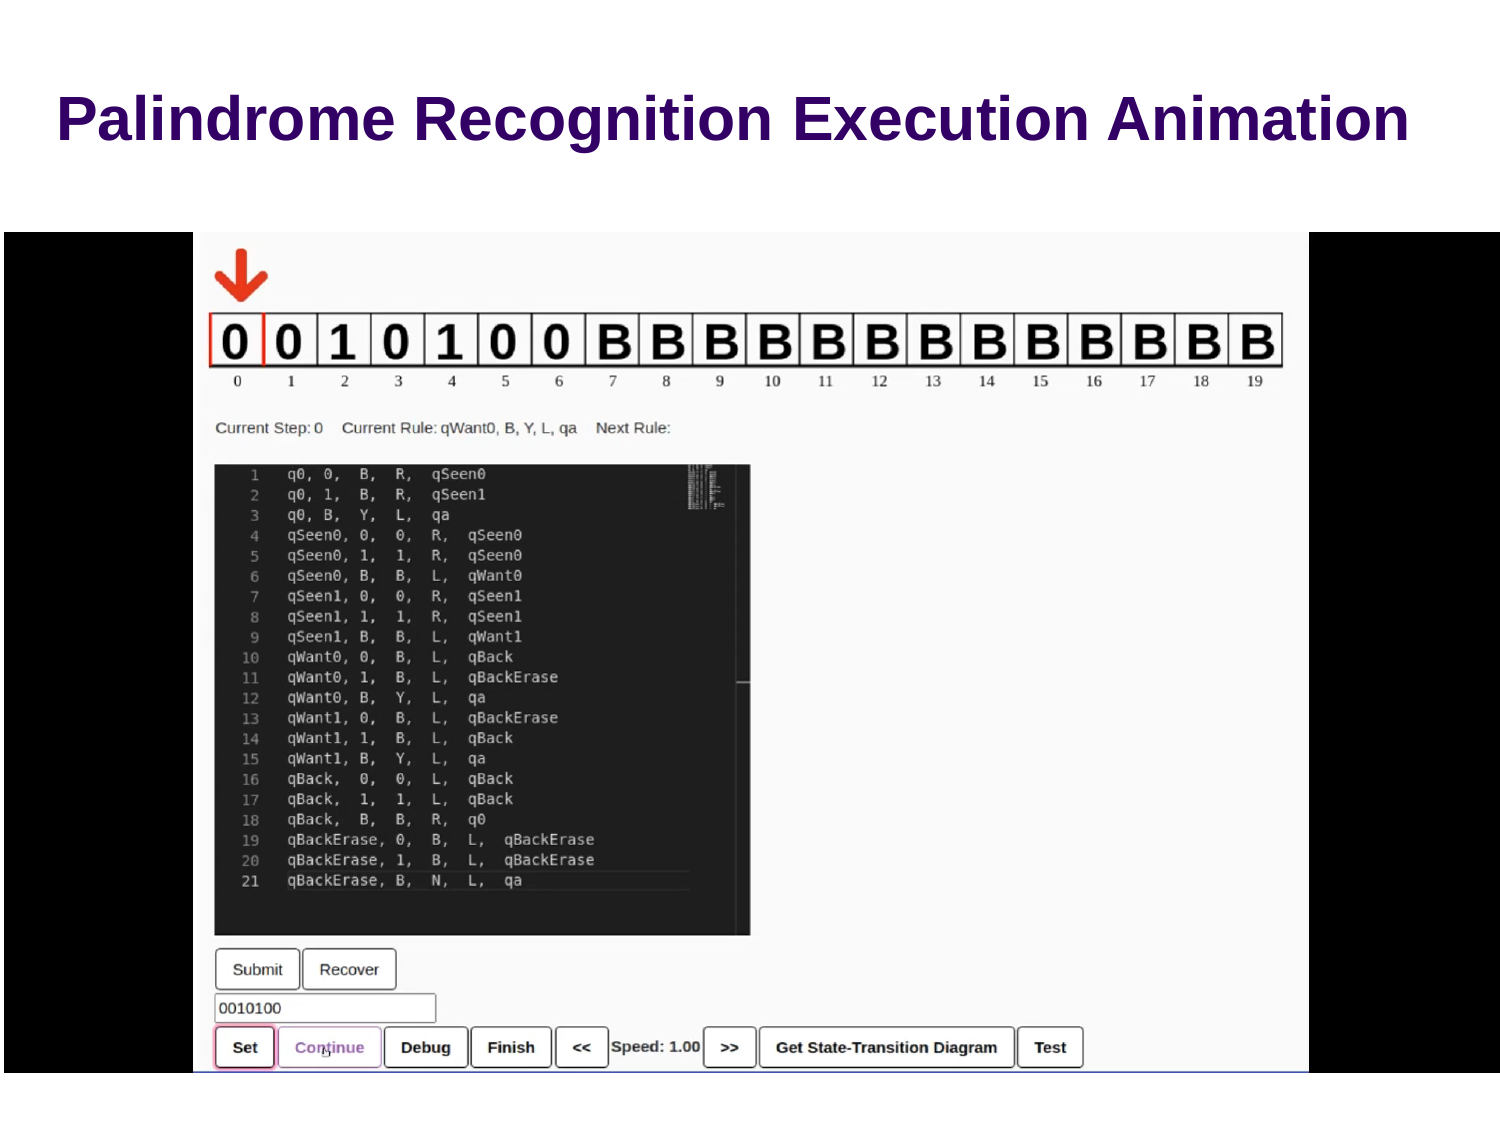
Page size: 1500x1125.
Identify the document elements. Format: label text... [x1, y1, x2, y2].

title Palindrome Recognition Execution Animation [41, 19, 1471, 162]
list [3, 231, 1500, 1074]
